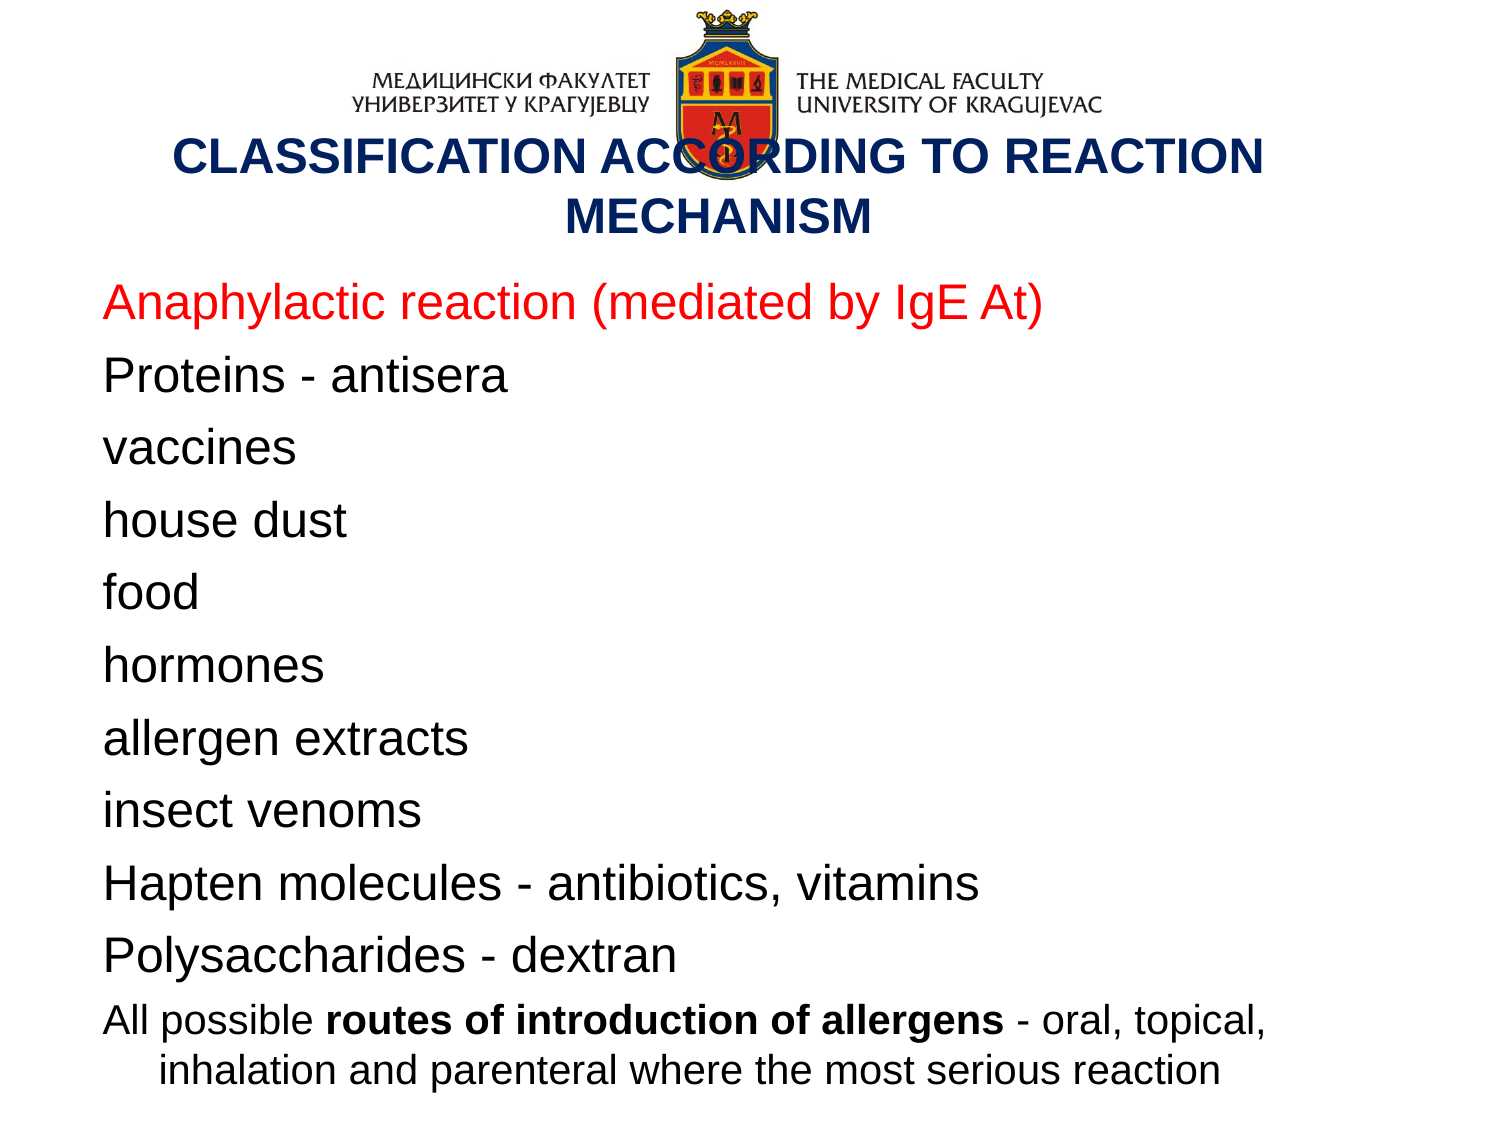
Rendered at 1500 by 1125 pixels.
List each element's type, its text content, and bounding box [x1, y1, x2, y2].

text_box Anaphylactic reaction (mediated by IgE At) Proteins - antisera vaccines house dust food hormones allergen extracts insect venoms Hapten molecules - antibiotics, vitamins Polysaccharides - dextran All possible routes of introduction of allergens - oral, topical, inhalation and parenteral where the most serious reaction [87, 262, 1438, 1005]
text_box CLASSIFICATION ACCORDING TO REACTION MECHANISM [0, 124, 1438, 213]
picture [328, 0, 1125, 124]
